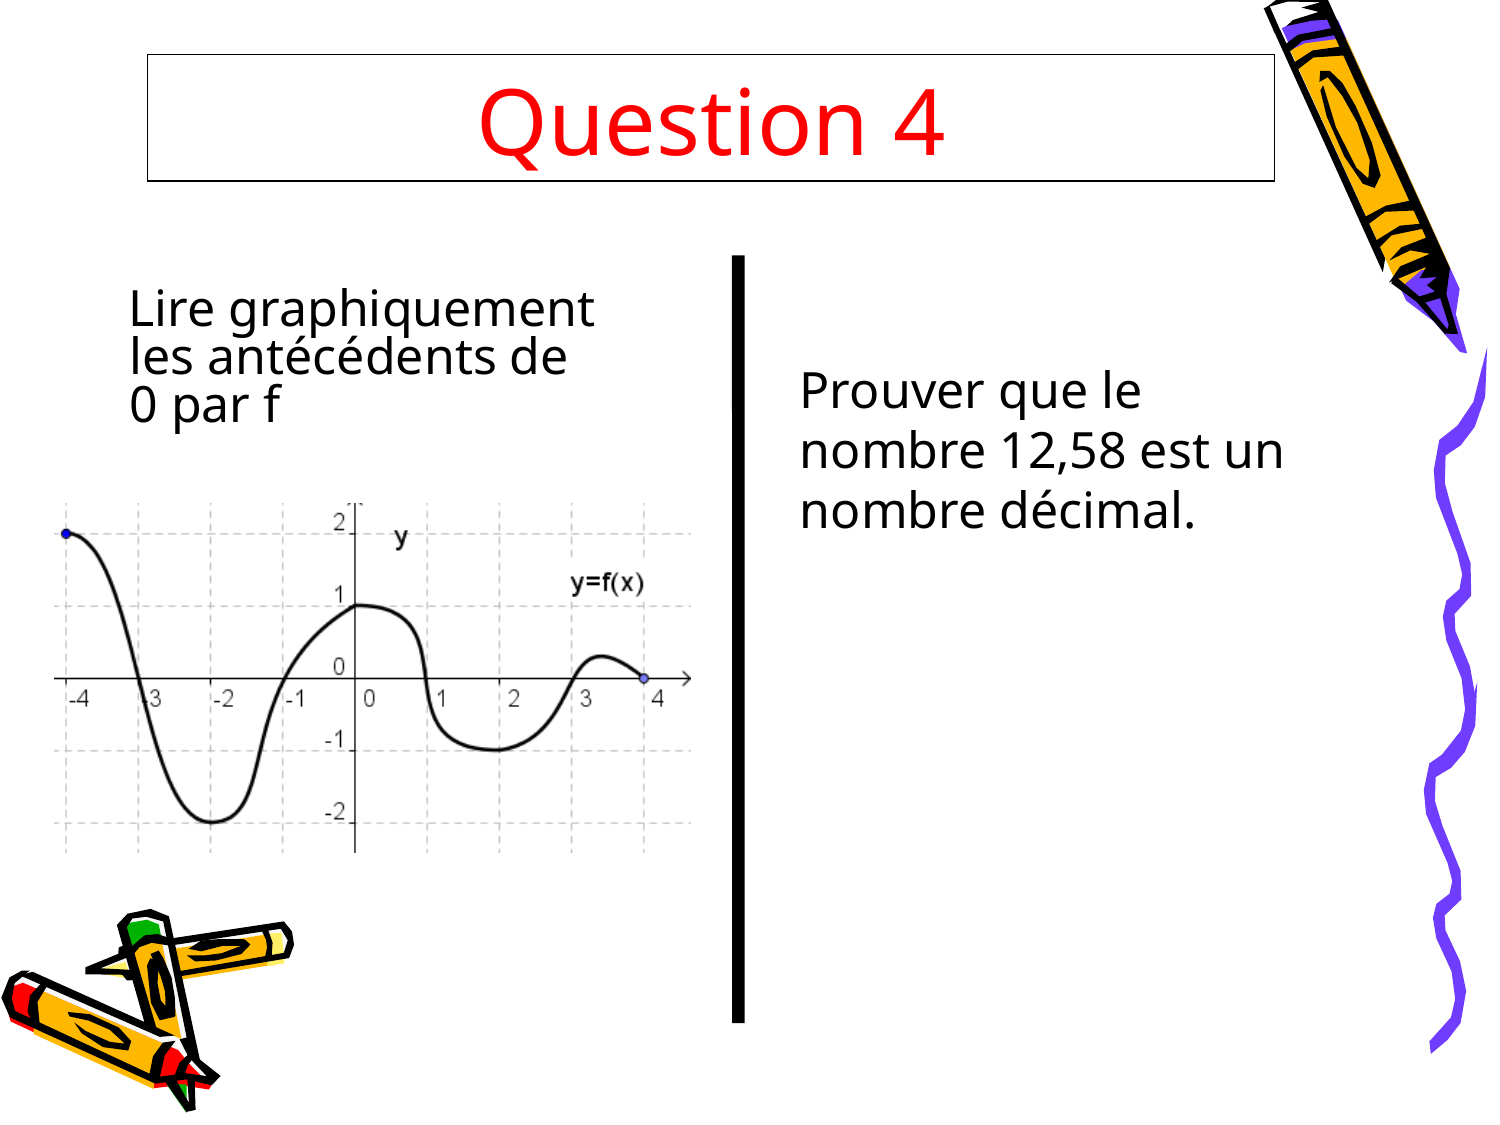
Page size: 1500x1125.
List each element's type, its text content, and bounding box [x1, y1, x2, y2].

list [54, 503, 692, 853]
text_box Lire graphiquement les antécédents de 0 par f [58, 281, 622, 440]
text_box Prouver que le nombre 12,58 est un nombre décimal. [785, 351, 1313, 547]
title Question 4 [147, 54, 1275, 182]
